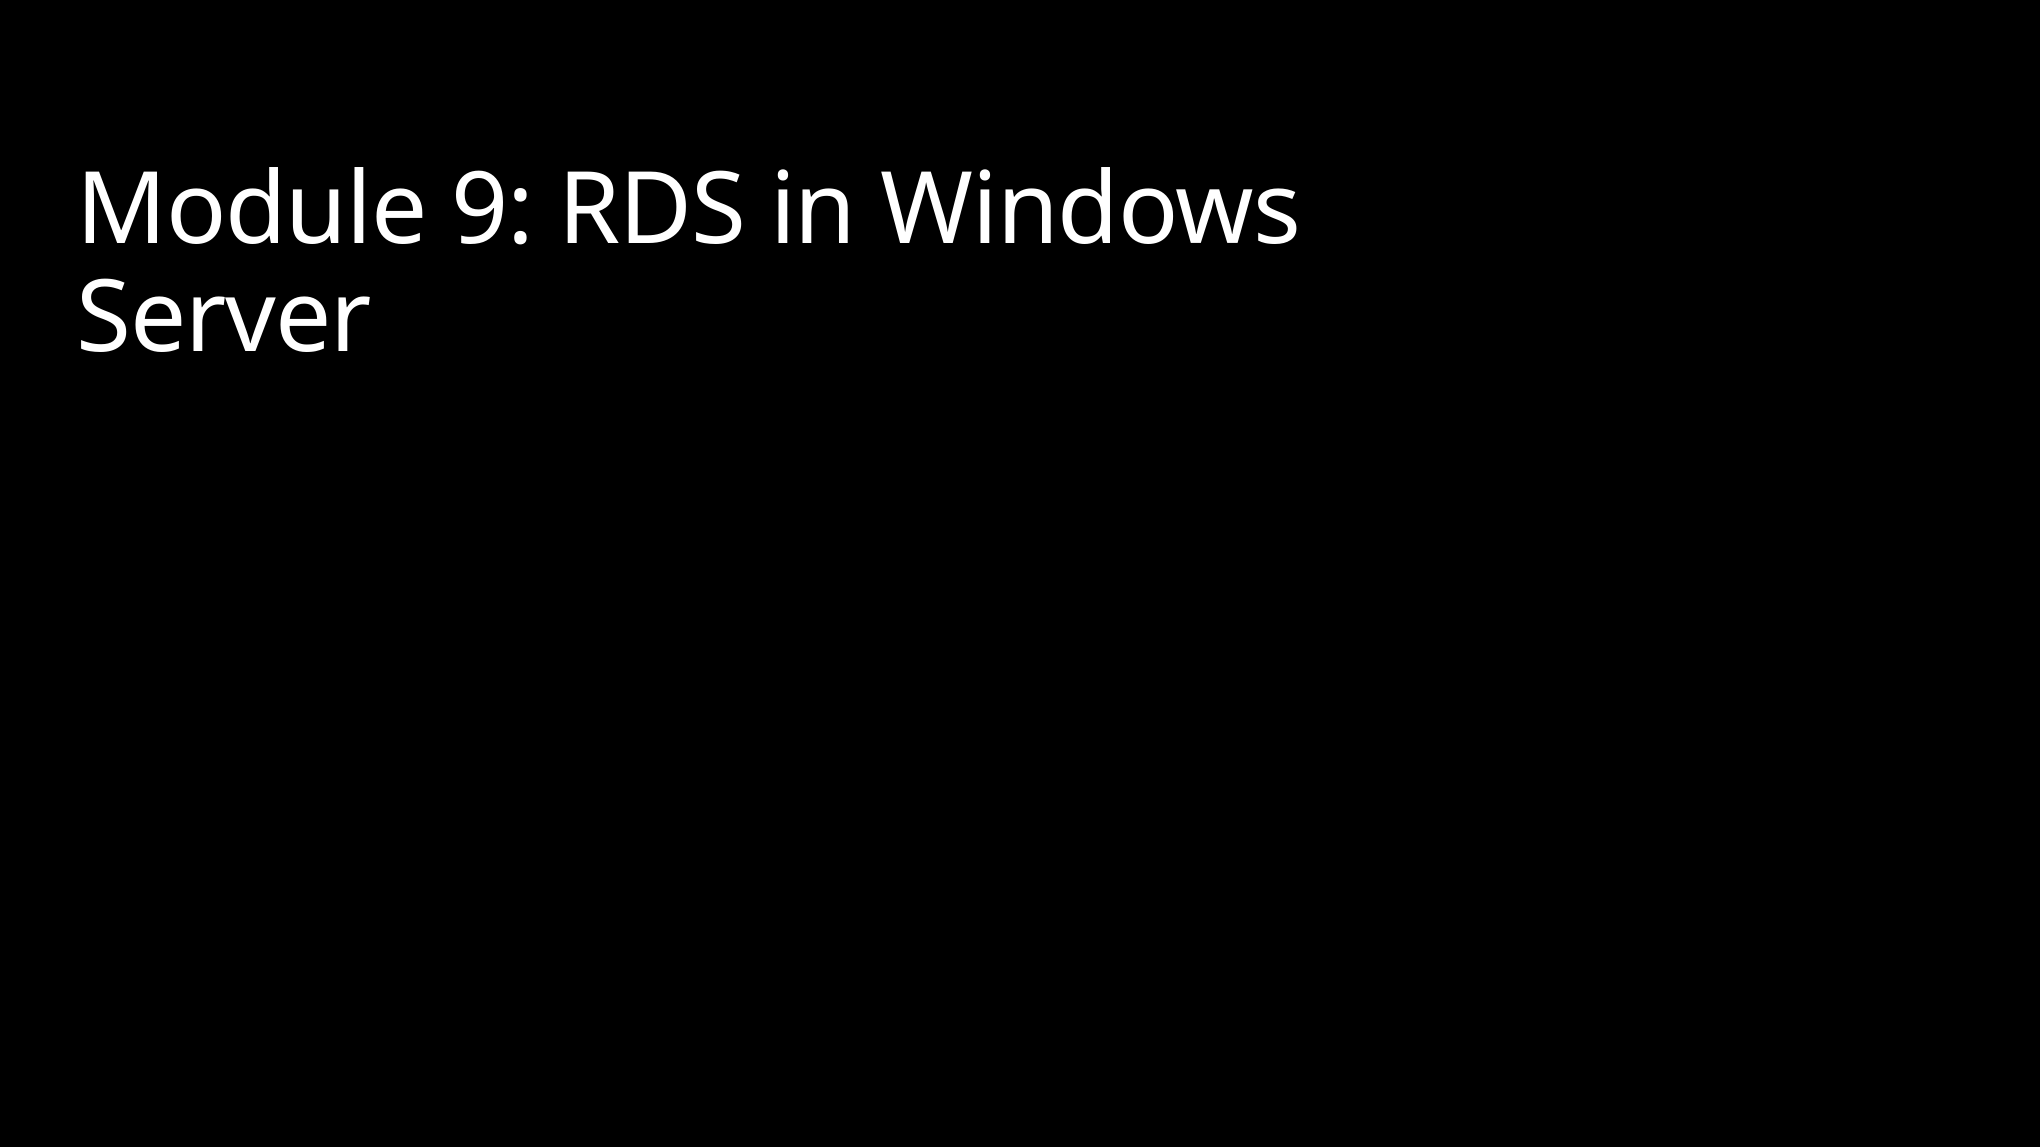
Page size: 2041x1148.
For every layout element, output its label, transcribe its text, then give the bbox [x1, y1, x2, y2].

title Module 9: RDS in Windows Server [76, 157, 1324, 753]
